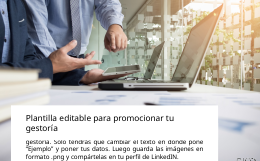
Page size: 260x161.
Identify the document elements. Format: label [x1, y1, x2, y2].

picture [0, 0, 260, 161]
text_box [11, 105, 219, 161]
